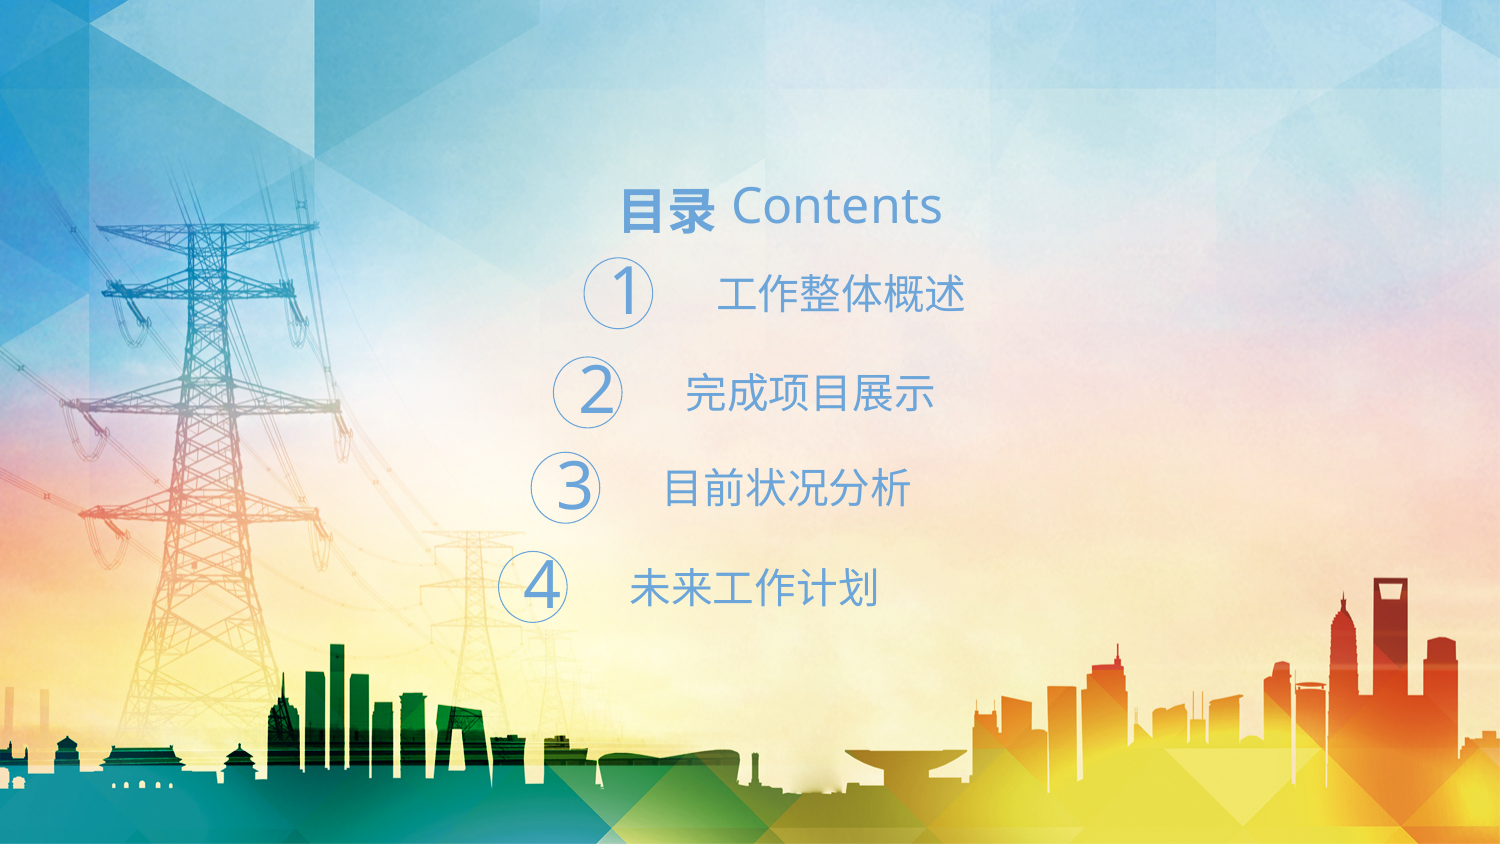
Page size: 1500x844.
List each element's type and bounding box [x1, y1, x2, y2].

picture [0, 0, 1500, 844]
text_box [601, 165, 962, 249]
